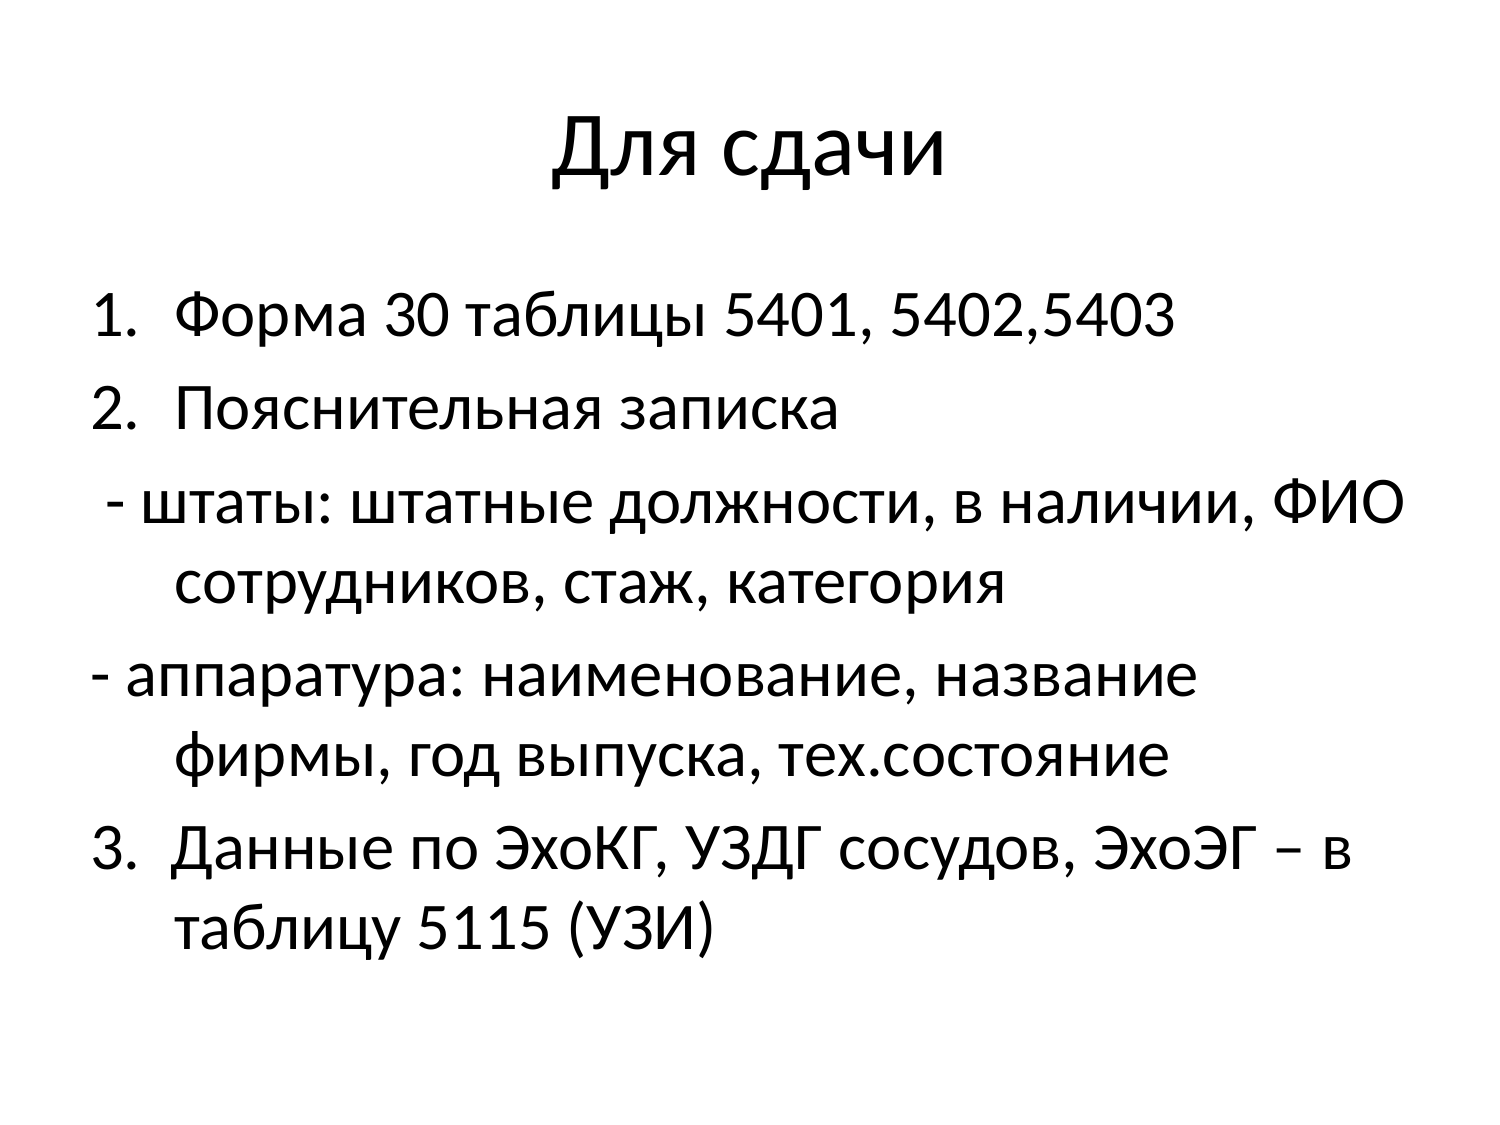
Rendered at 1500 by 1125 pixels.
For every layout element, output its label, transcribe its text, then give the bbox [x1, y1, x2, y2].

title Для сдачи [75, 45, 1425, 233]
list Форма 30 таблицы 5401, 5402,5403 Пояснительная записка - штаты: штатные должности, в наличии, ФИО сотрудников, стаж, категория - аппаратура: наименование, название фирмы, год выпуска, тех.состояние 3. Данные по ЭхоКГ, УЗДГ сосудов, ЭхоЭГ – в таблицу 5115 (УЗИ) [75, 262, 1425, 1005]
